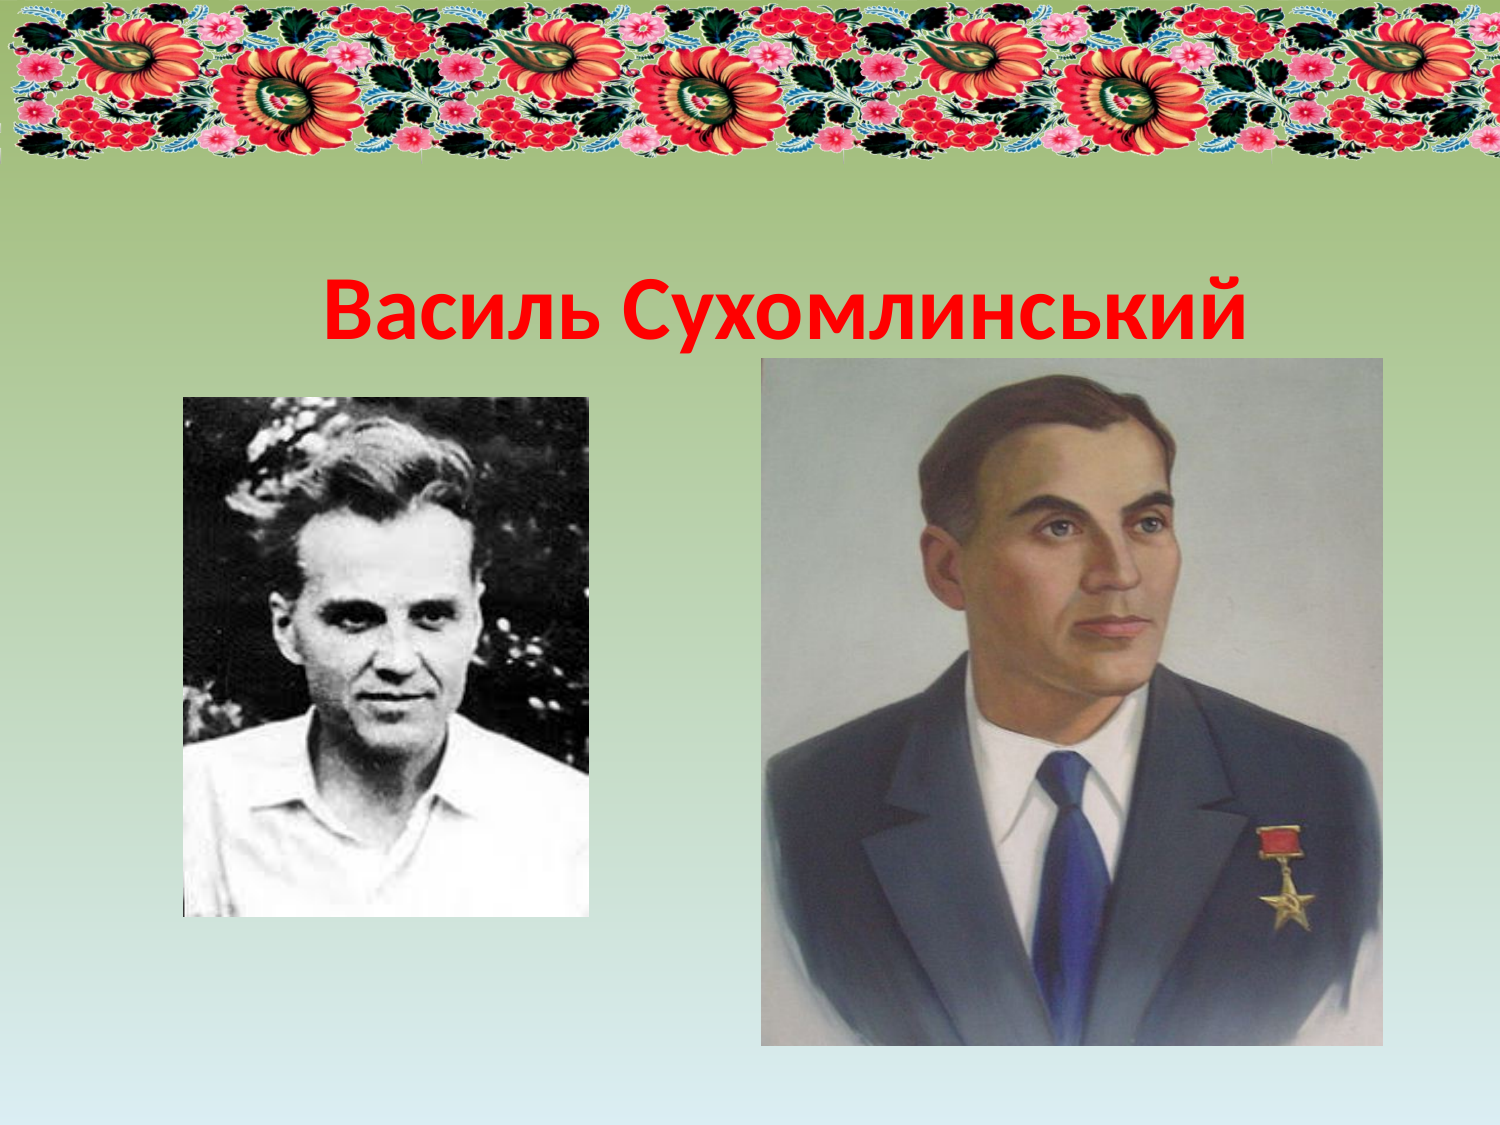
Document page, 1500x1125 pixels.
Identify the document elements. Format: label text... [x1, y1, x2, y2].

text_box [0, 0, 1500, 165]
title Василь Сухомлинський [112, 209, 1463, 398]
picture [182, 396, 589, 918]
picture [761, 358, 1383, 1047]
